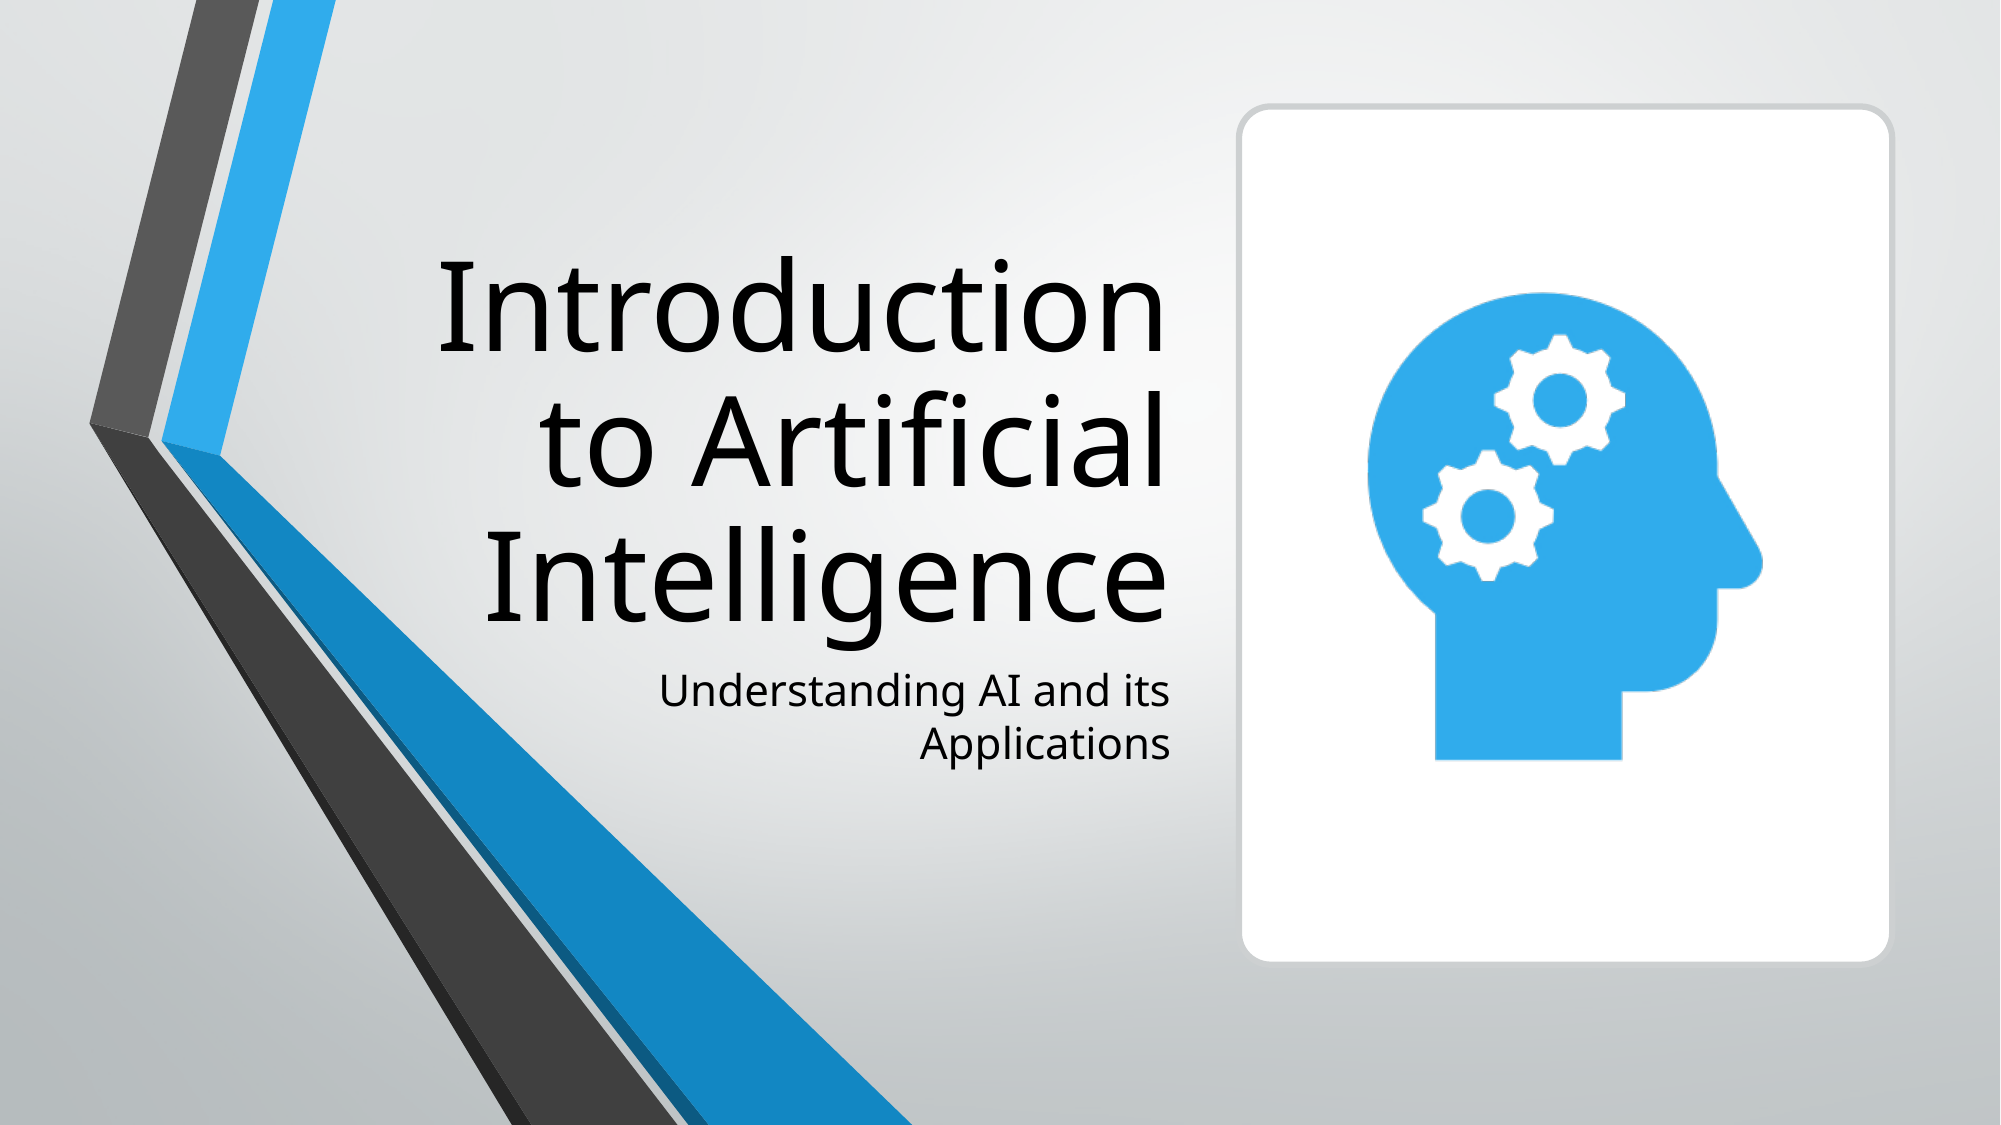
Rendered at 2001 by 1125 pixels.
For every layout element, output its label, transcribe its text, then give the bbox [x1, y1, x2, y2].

title Introduction to Artificial Intelligence [369, 226, 1187, 656]
text_box [1237, 105, 1894, 967]
subtitle Understanding AI and its Applications [516, 655, 1187, 843]
picture [1291, 264, 1840, 814]
